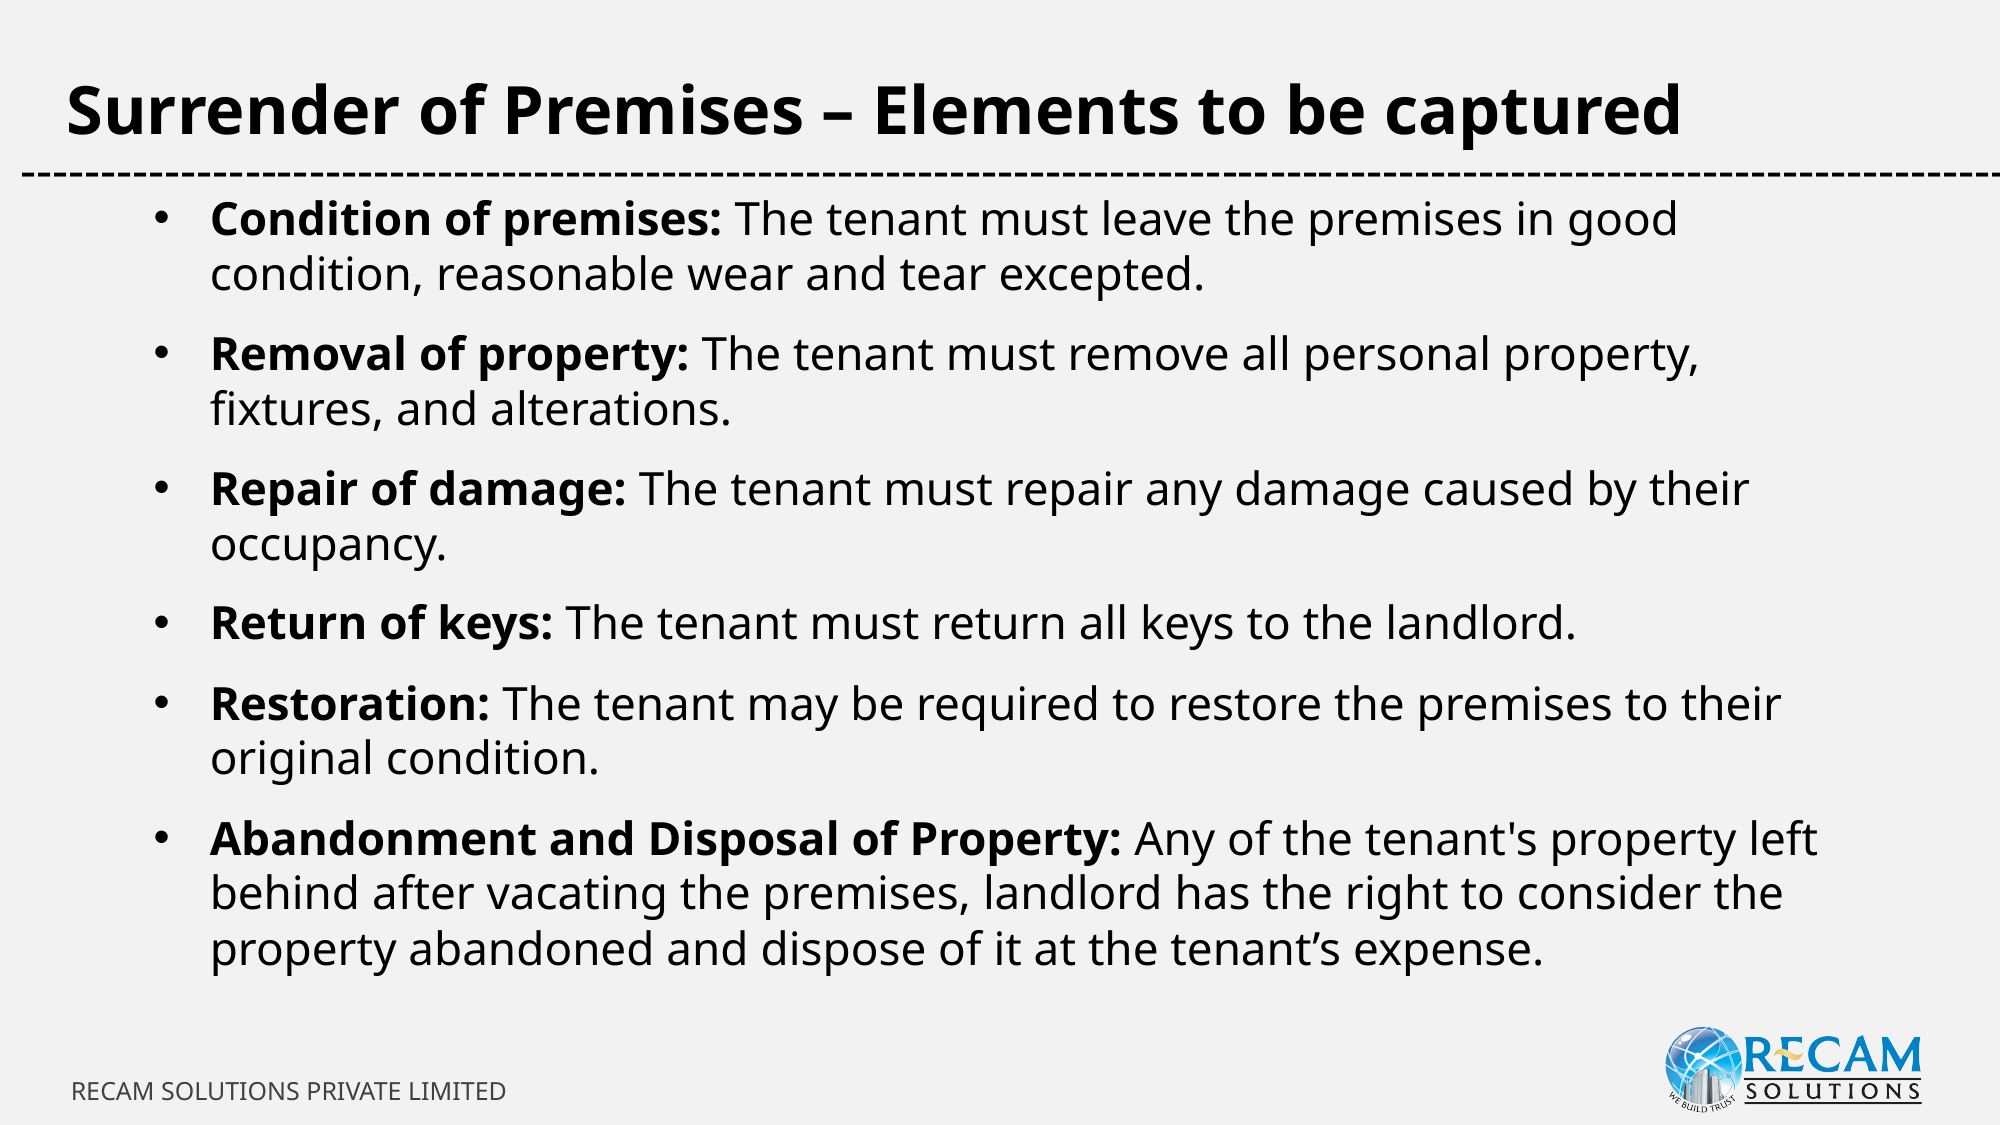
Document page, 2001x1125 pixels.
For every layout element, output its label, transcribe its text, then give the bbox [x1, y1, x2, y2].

picture [1652, 1014, 1935, 1125]
text_box Condition of premises: The tenant must leave the premises in good condition, reasonable wear and tear excepted. Removal of property: The tenant must remove all personal property, fixtures, and alterations. Repair of damage: The tenant must repair any damage caused by their occupancy. Return of keys: The tenant must return all keys to the landlord. Restoration: The tenant may be required to restore the premises to their original condition. Abandonment and Disposal of Property: Any of the tenant's property left behind after vacating the premises, landlord has the right to consider the property abandoned and dispose of it at the tenant’s expense. [138, 182, 1842, 982]
text_box Surrender of Premises – Elements to be captured [51, 60, 1979, 131]
text_box ----------------------------------------------------------------------------------------------------------------------------- [6, 131, 2000, 207]
footer RECAM SOLUTIONS PRIVATE LIMITED [70, 1073, 971, 1107]
